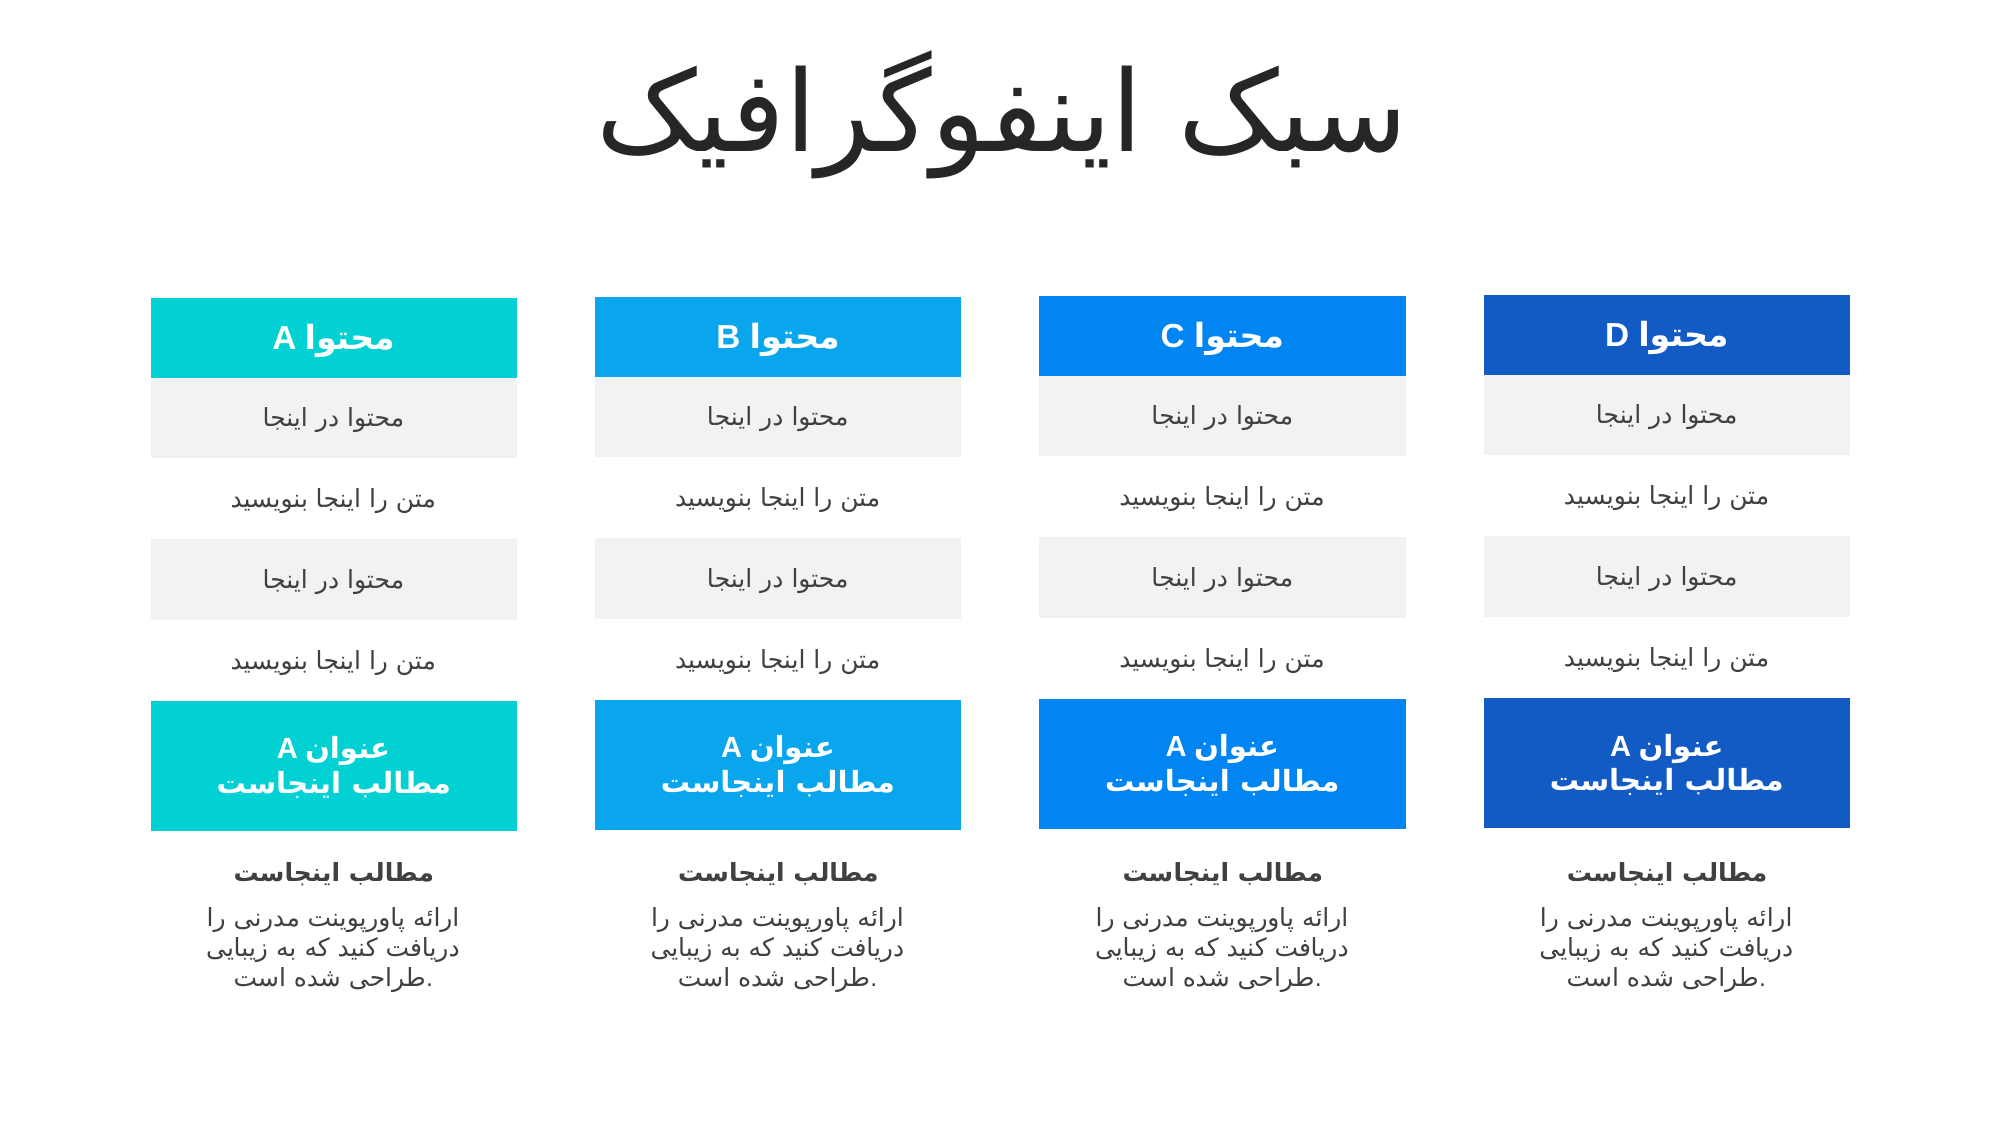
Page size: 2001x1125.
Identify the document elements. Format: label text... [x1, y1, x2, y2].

table_cell محتوا در اینجا [151, 539, 517, 620]
table_cell متن را اینجا بنویسید [595, 619, 961, 700]
table_cell محتوا در اینجا [1039, 537, 1406, 618]
table_cell متن را اینجا بنویسید [595, 457, 961, 538]
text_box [615, 848, 941, 1001]
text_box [1060, 848, 1385, 1001]
table_cell متن را اینجا بنویسید [1484, 617, 1850, 698]
table_header C محتوا [1039, 296, 1406, 376]
table_cell A عنوان مطالب اینجاست [151, 701, 517, 831]
table_cell محتوا در اینجا [1484, 375, 1850, 455]
table_cell محتوا در اینجا [1039, 376, 1406, 456]
list سبک اینفوگرافیک [53, 55, 1952, 175]
table_cell متن را اینجا بنویسید [151, 458, 517, 539]
table_cell محتوا در اینجا [595, 377, 961, 457]
table_header B محتوا [595, 297, 961, 377]
table_cell A عنوان مطالب اینجاست [1484, 698, 1850, 828]
table_cell A عنوان مطالب اینجاست [595, 700, 961, 830]
table_cell محتوا در اینجا [595, 538, 961, 619]
table_cell متن را اینجا بنویسید [1039, 618, 1406, 699]
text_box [1504, 848, 1830, 1001]
table_header A محتوا [151, 298, 517, 378]
table_cell محتوا در اینجا [1484, 536, 1850, 617]
table_cell متن را اینجا بنویسید [1484, 455, 1850, 536]
table_cell محتوا در اینجا [151, 378, 517, 458]
table_header D محتوا [1484, 295, 1850, 375]
table_cell متن را اینجا بنویسید [151, 620, 517, 701]
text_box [171, 848, 496, 1001]
table_cell متن را اینجا بنویسید [1039, 456, 1406, 537]
table_cell A عنوان مطالب اینجاست [1039, 699, 1406, 829]
